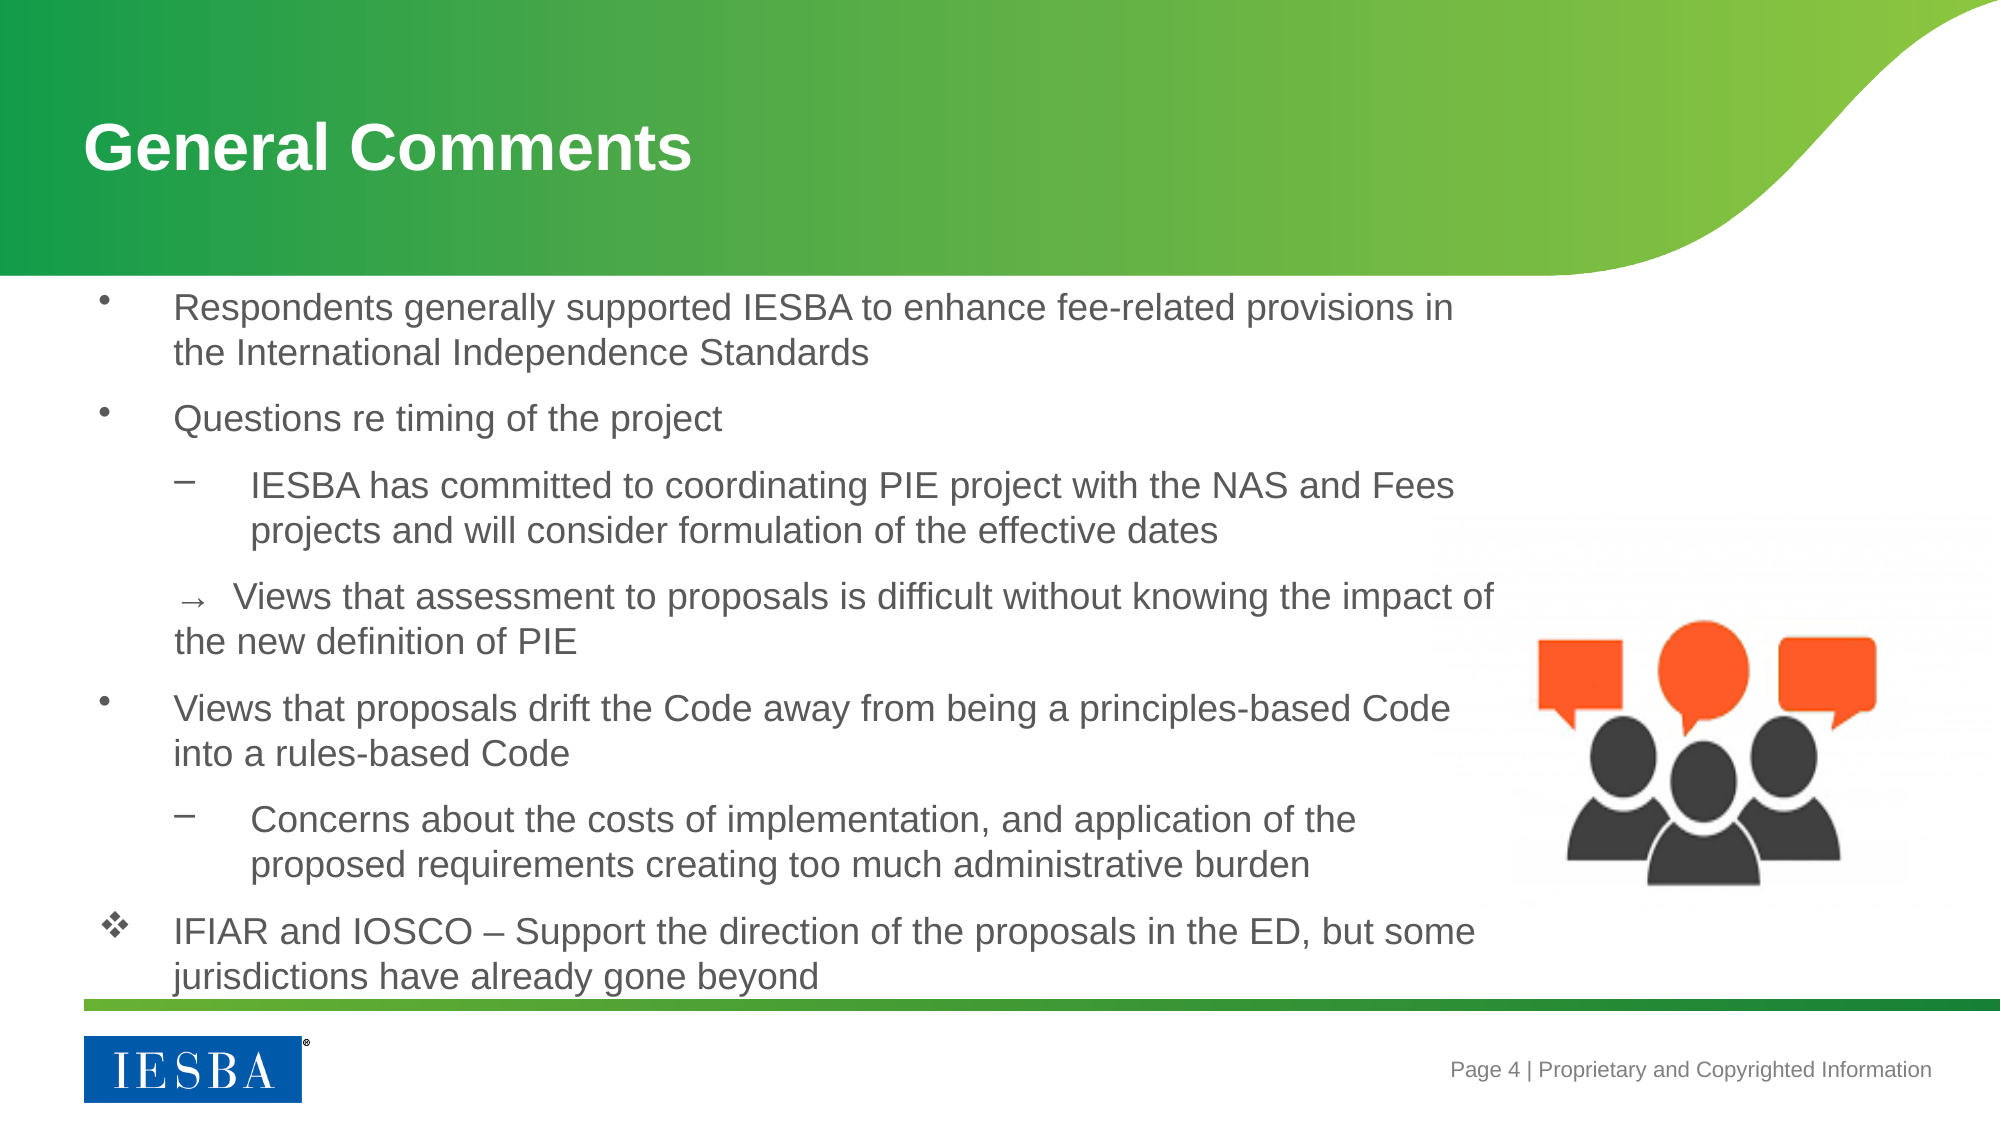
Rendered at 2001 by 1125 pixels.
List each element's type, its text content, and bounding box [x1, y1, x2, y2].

picture [84, 1036, 310, 1103]
picture [0, 0, 2000, 276]
title General Comments [83, 99, 1734, 188]
list Respondents generally supported IESBA to enhance fee-related provisions in the International Independence Standards Questions re timing of the project IESBA has committed to coordinating PIE project with the NAS and Fees projects and will consider formulation of the effective dates → Views that assessment to proposals is difficult without knowing the impact of the new definition of PIE Views that proposals drift the Code away from being a principles-based Code into a rules-based Code Concerns about the costs of implementation, and application of the proposed requirements creating too much administrative burden IFIAR and IOSCO – Support the direction of the proposals in the ED, but some jurisdictions have already gone beyond [83, 275, 1525, 1000]
picture [1428, 512, 1992, 976]
